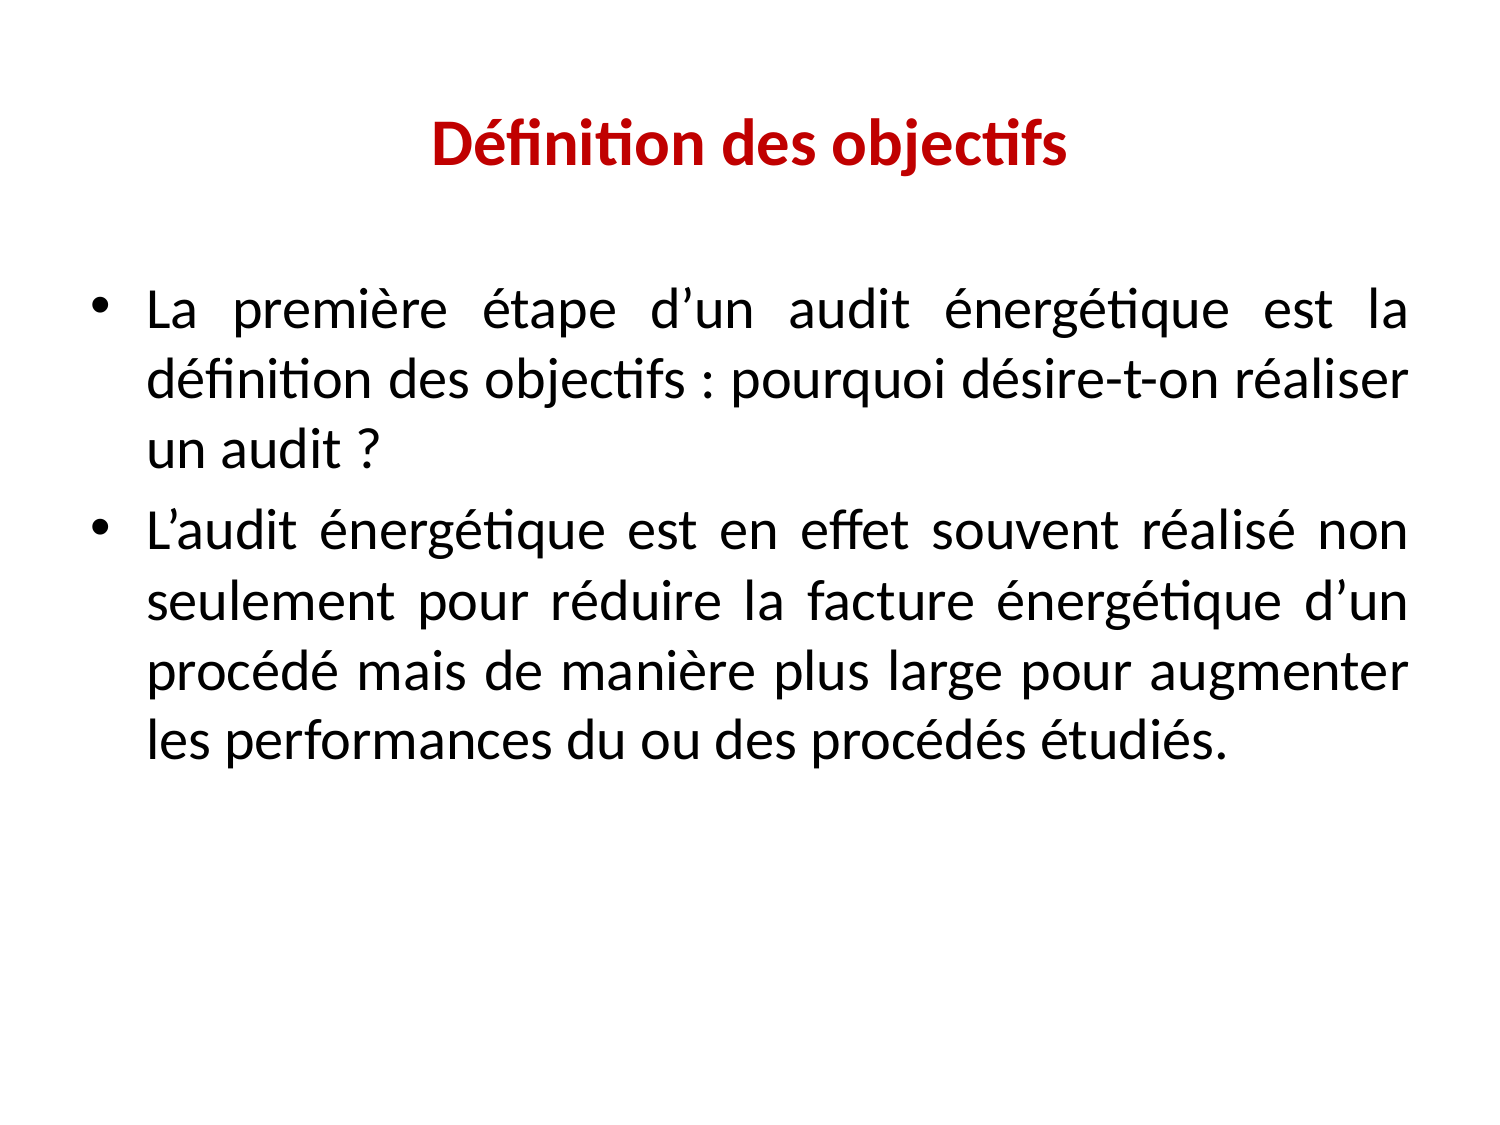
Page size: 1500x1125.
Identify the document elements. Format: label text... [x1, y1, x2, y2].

title Définition des objectifs [75, 45, 1425, 233]
list La première étape d’un audit énergétique est la définition des objectifs : pourquoi désire-t-on réaliser un audit ? L’audit énergétique est en effet souvent réalisé non seulement pour réduire la facture énergétique d’un procédé mais de manière plus large pour augmenter les performances du ou des procédés étudiés. [75, 262, 1425, 1005]
